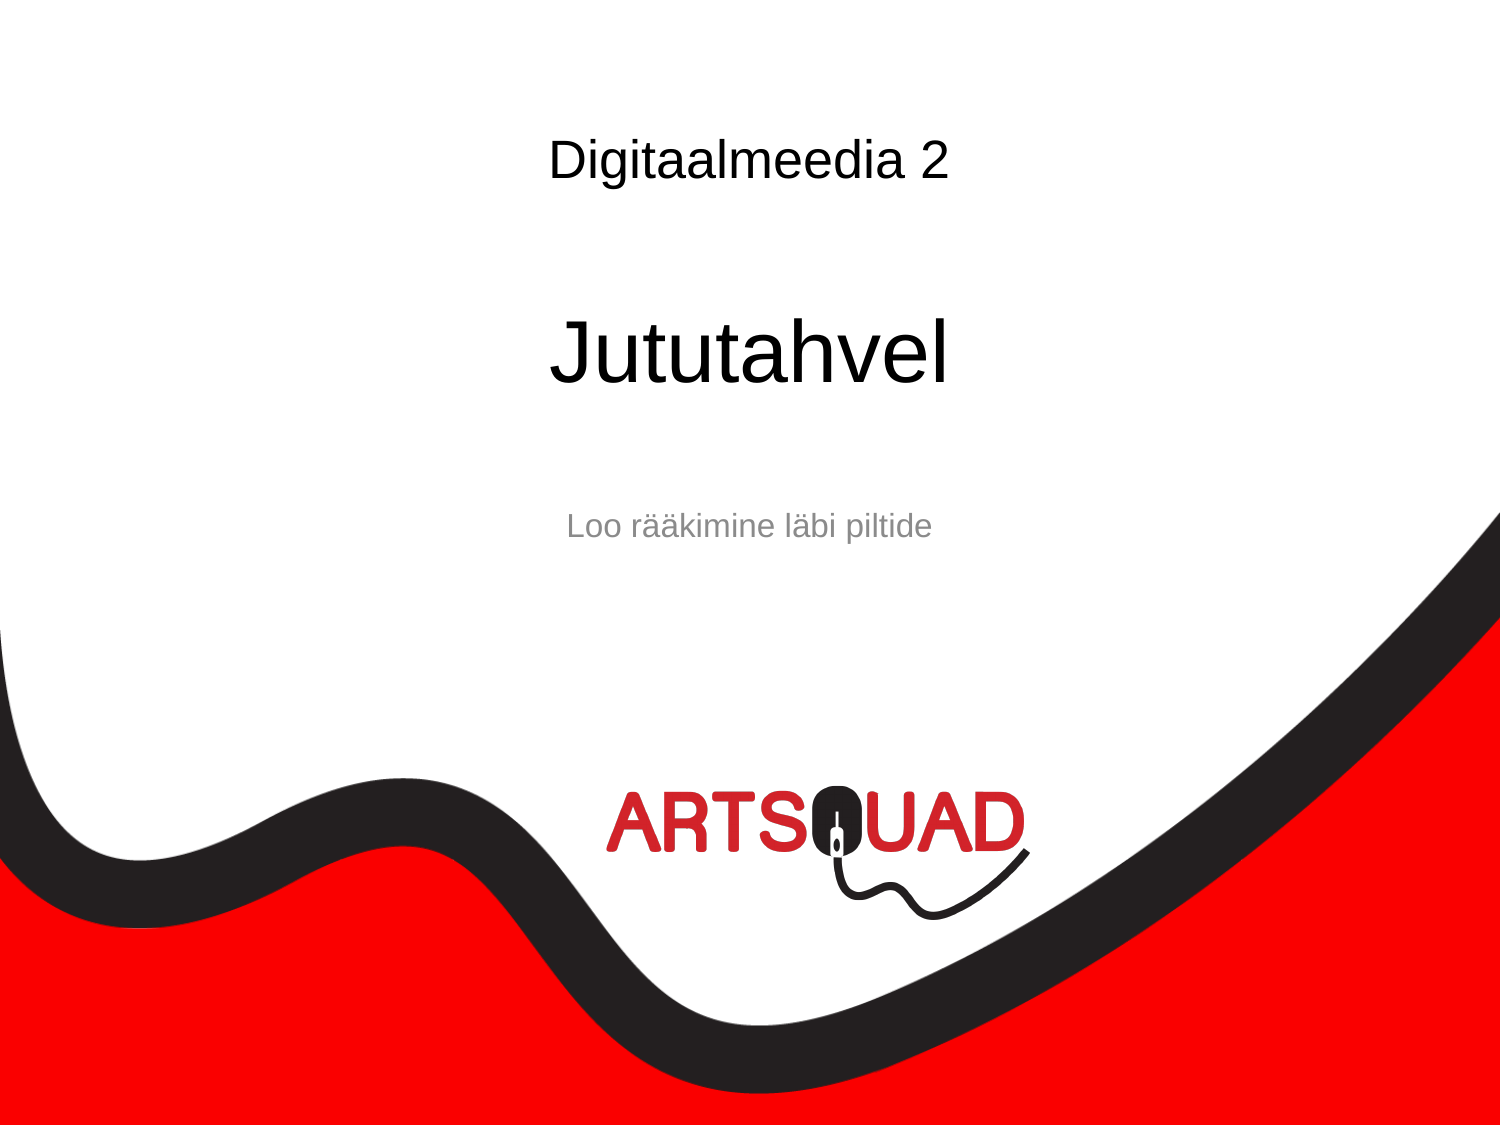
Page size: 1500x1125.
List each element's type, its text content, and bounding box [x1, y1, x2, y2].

picture [0, 495, 1500, 1125]
title Digitaalmeedia 2 Jututahvel [112, 116, 1388, 409]
